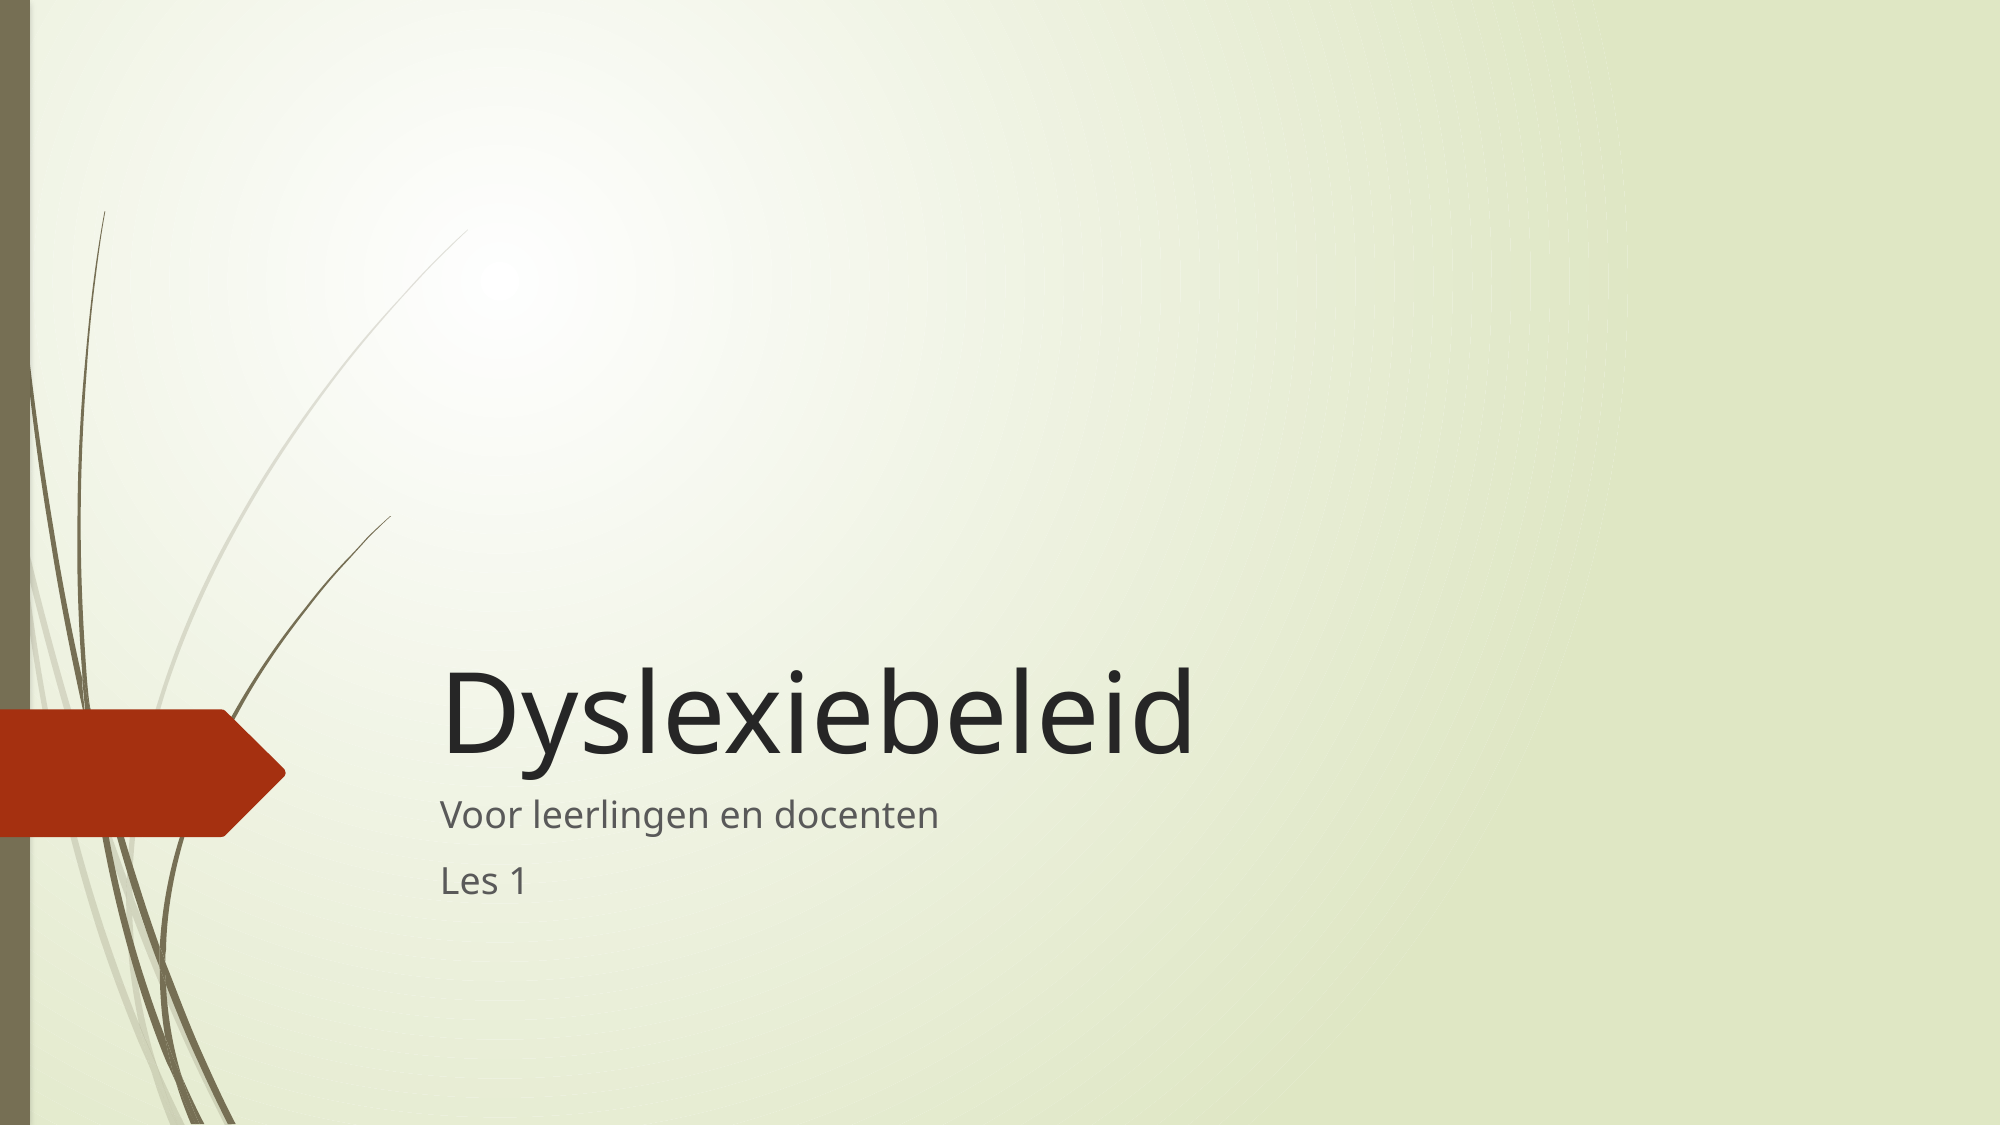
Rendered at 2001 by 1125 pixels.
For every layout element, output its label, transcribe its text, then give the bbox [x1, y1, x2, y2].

subtitle Voor leerlingen en docenten Les 1 [424, 783, 1888, 969]
title Dyslexiebeleid [424, 412, 1888, 783]
